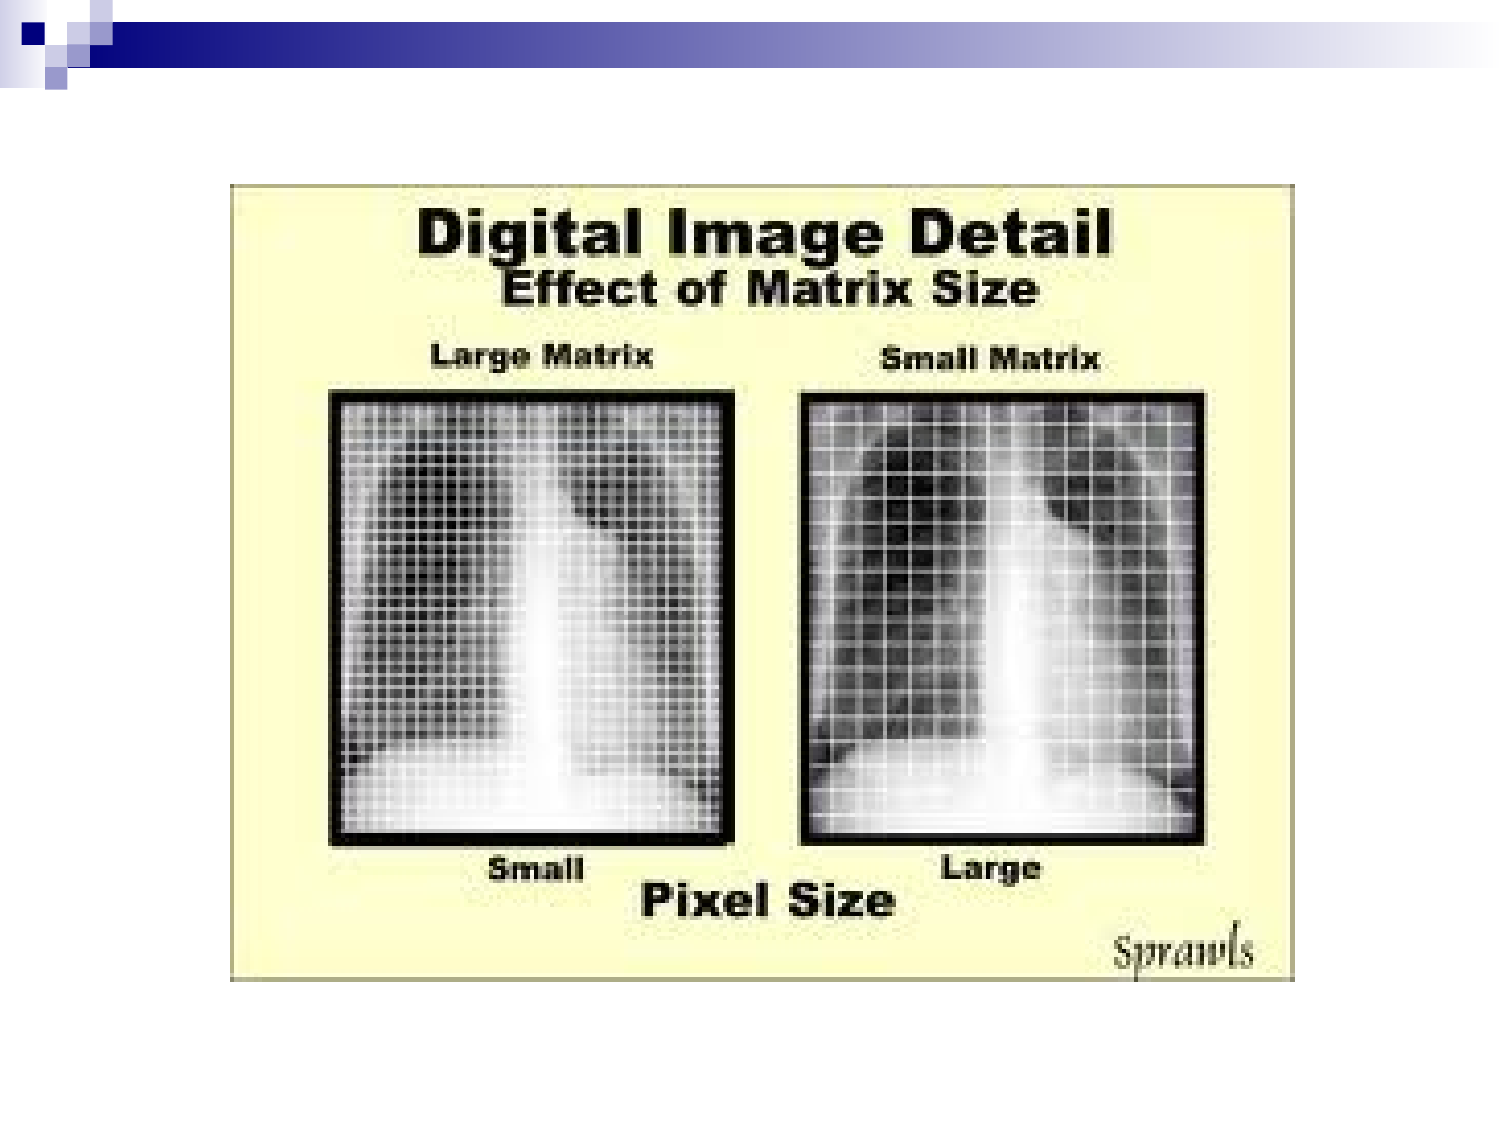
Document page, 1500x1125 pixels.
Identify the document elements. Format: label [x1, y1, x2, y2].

picture [229, 184, 1295, 982]
